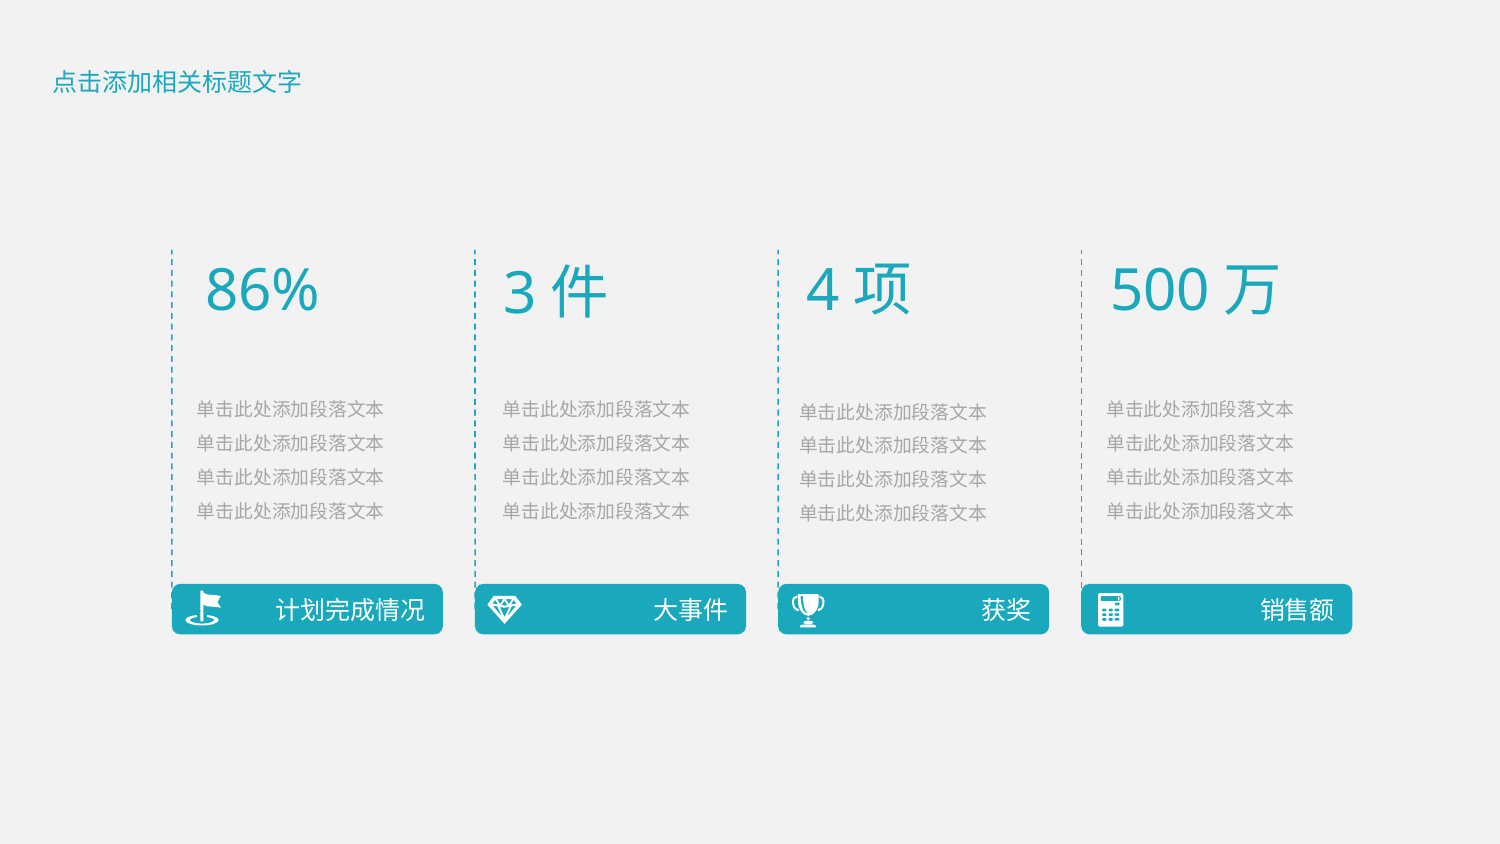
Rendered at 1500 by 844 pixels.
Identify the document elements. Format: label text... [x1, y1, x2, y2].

text_box 86% [190, 244, 336, 330]
text_box 单击此处添加段落文本 单击此处添加段落文本 单击此处添加段落文本 单击此处添加段落文本 [487, 379, 749, 530]
text_box 3件 [488, 247, 624, 333]
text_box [474, 583, 747, 635]
text_box 单击此处添加段落文本 单击此处添加段落文本 单击此处添加段落文本 单击此处添加段落文本 [784, 381, 1046, 532]
text_box 500万 [1095, 244, 1297, 330]
text_box 4项 [791, 244, 927, 330]
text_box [777, 583, 1050, 635]
text_box 单击此处添加段落文本 单击此处添加段落文本 单击此处添加段落文本 单击此处添加段落文本 [181, 379, 443, 530]
text_box 单击此处添加段落文本 单击此处添加段落文本 单击此处添加段落文本 单击此处添加段落文本 [1091, 379, 1353, 530]
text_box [171, 583, 444, 635]
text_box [1080, 583, 1353, 635]
